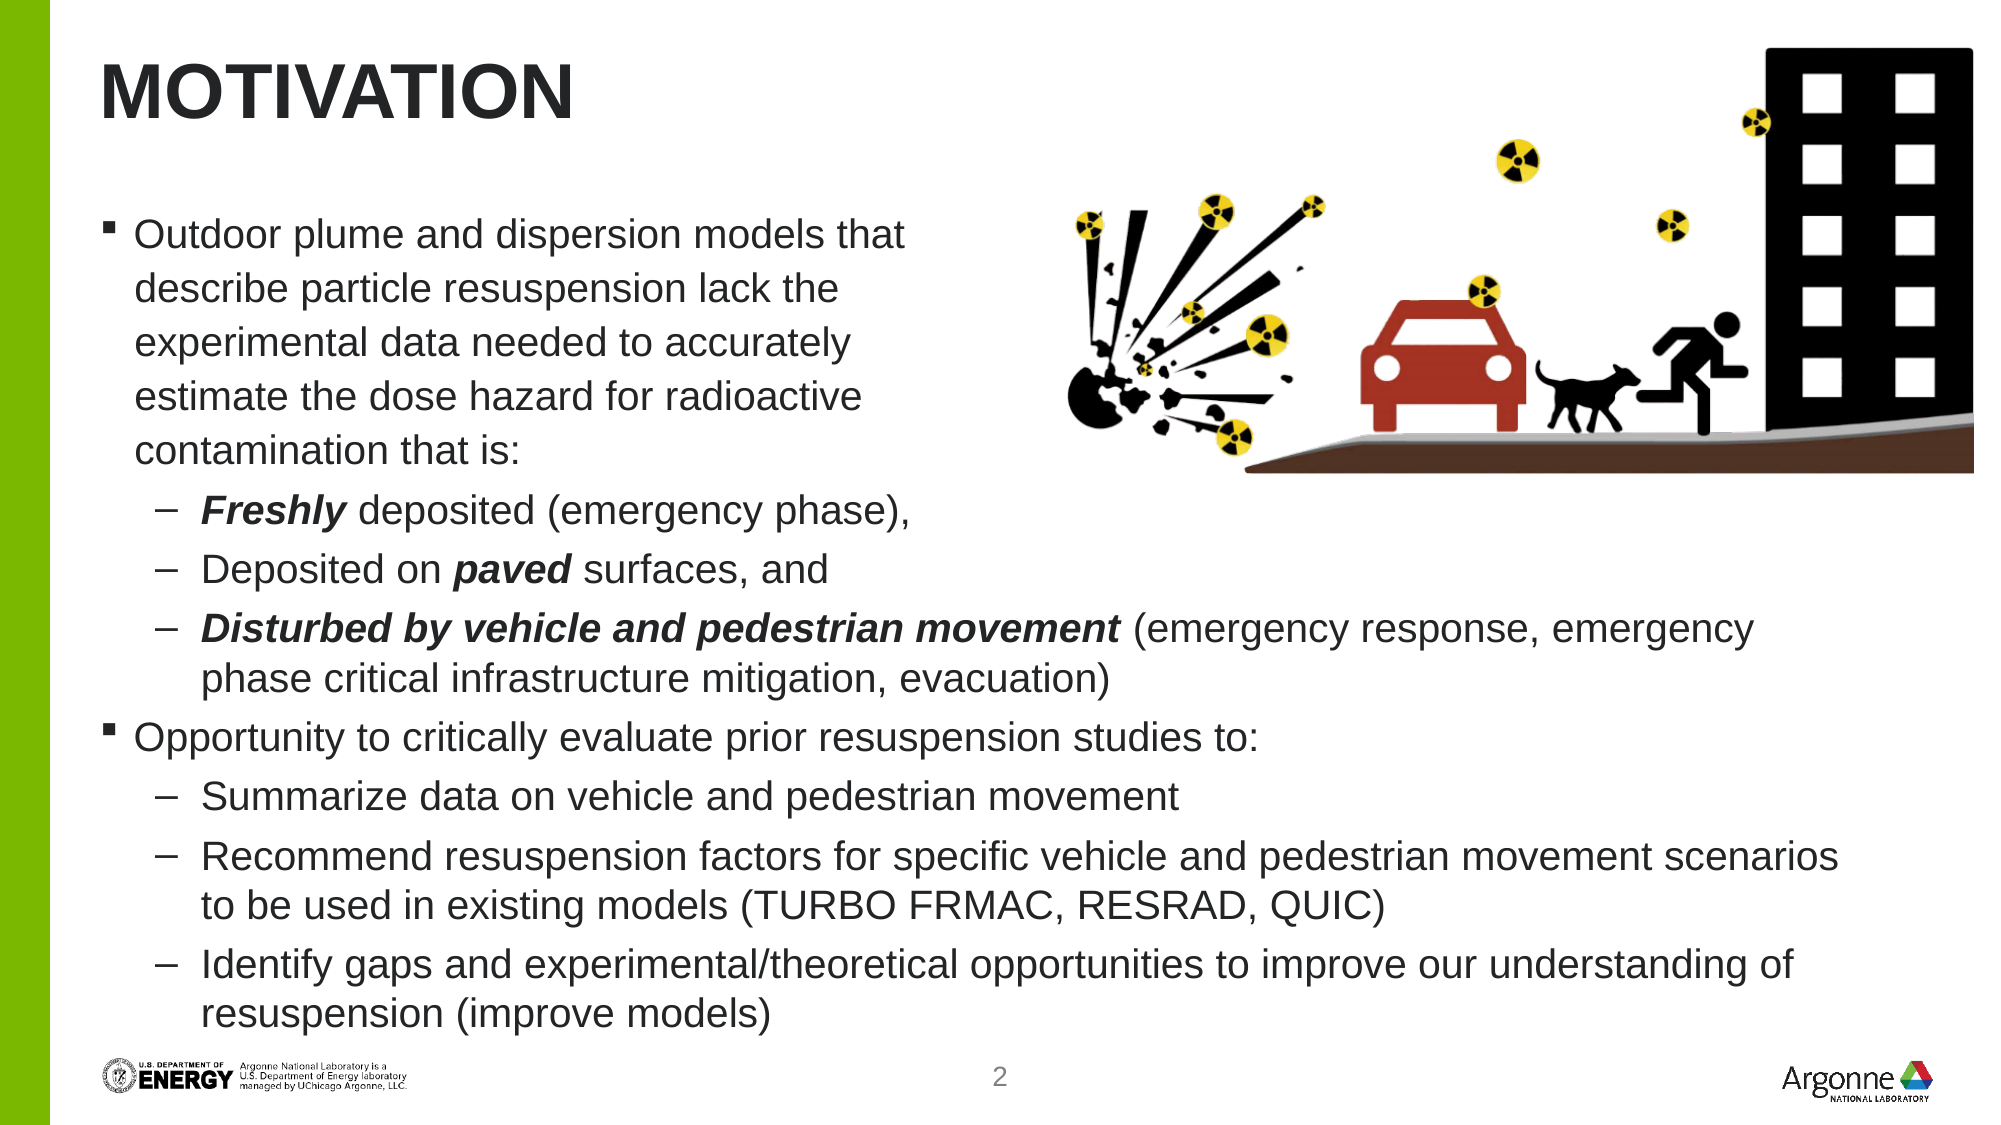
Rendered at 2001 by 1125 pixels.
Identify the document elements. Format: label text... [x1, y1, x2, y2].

picture [1067, 47, 1974, 474]
title Motivation [99, 0, 1932, 136]
picture [1774, 1049, 1944, 1111]
picture [99, 1055, 411, 1096]
list Outdoor plume and dispersion models that describe particle resuspension lack the experimental data needed to accurately estimate the dose hazard for radioactive contamination that is: Freshly deposited (emergency phase), Deposited on paved surfaces, and Disturbed by vehicle and pedestrian movement (emergency response, emergency phase critical infrastructure mitigation, evacuation) Opportunity to critically evaluate prior resuspension studies to: Summarize data on vehicle and pedestrian movement Recommend resuspension factors for specific vehicle and pedestrian movement scenarios to be used in existing models (TURBO FRMAC, RESRAD, QUIC) Identify gaps and experimental/theoretical opportunities to improve our understanding of resuspension (improve models) [99, 202, 1862, 1049]
slide_number 2 [950, 1061, 1050, 1092]
